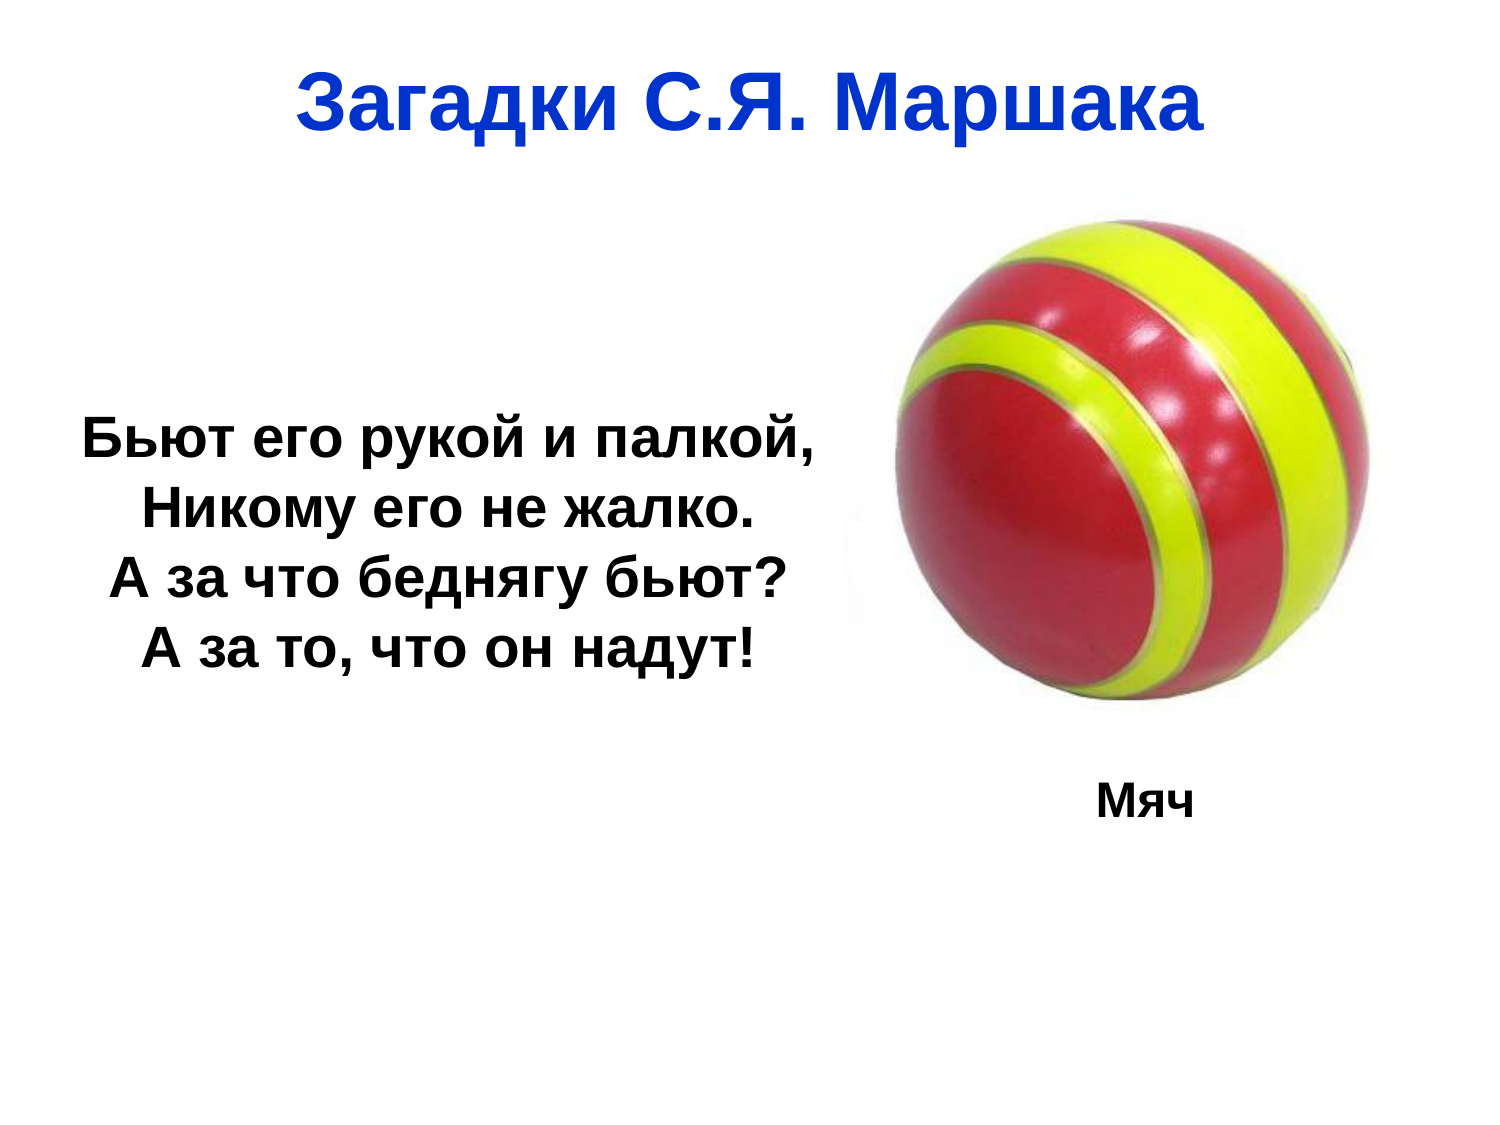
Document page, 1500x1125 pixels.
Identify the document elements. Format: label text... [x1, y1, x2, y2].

picture [844, 148, 1437, 775]
text_box Бьют его рукой и палкой, Никому его не жалко. А за что беднягу бьют? А за то, что он надут! [53, 302, 839, 776]
text_box Мяч [974, 782, 1317, 858]
title Загадки С.Я. Маршака [74, 44, 1426, 150]
